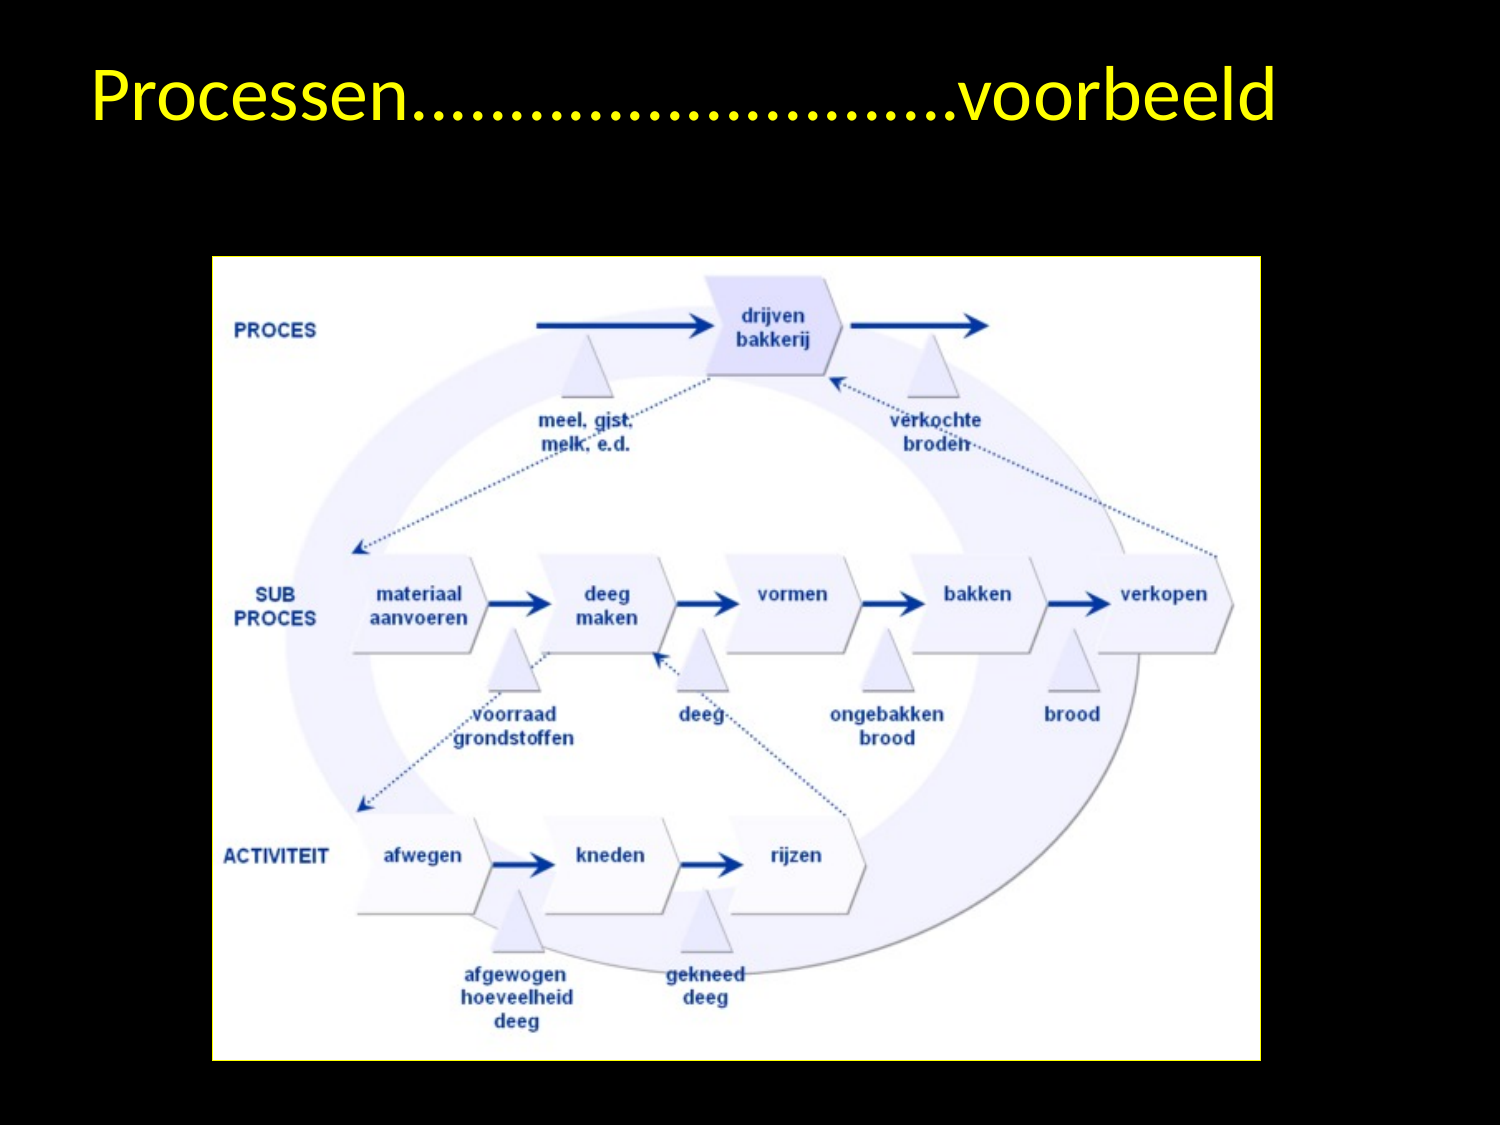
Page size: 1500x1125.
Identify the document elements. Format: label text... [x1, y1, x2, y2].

picture [212, 255, 1261, 1061]
title Processen............................voorbeeld [75, 33, 1425, 222]
